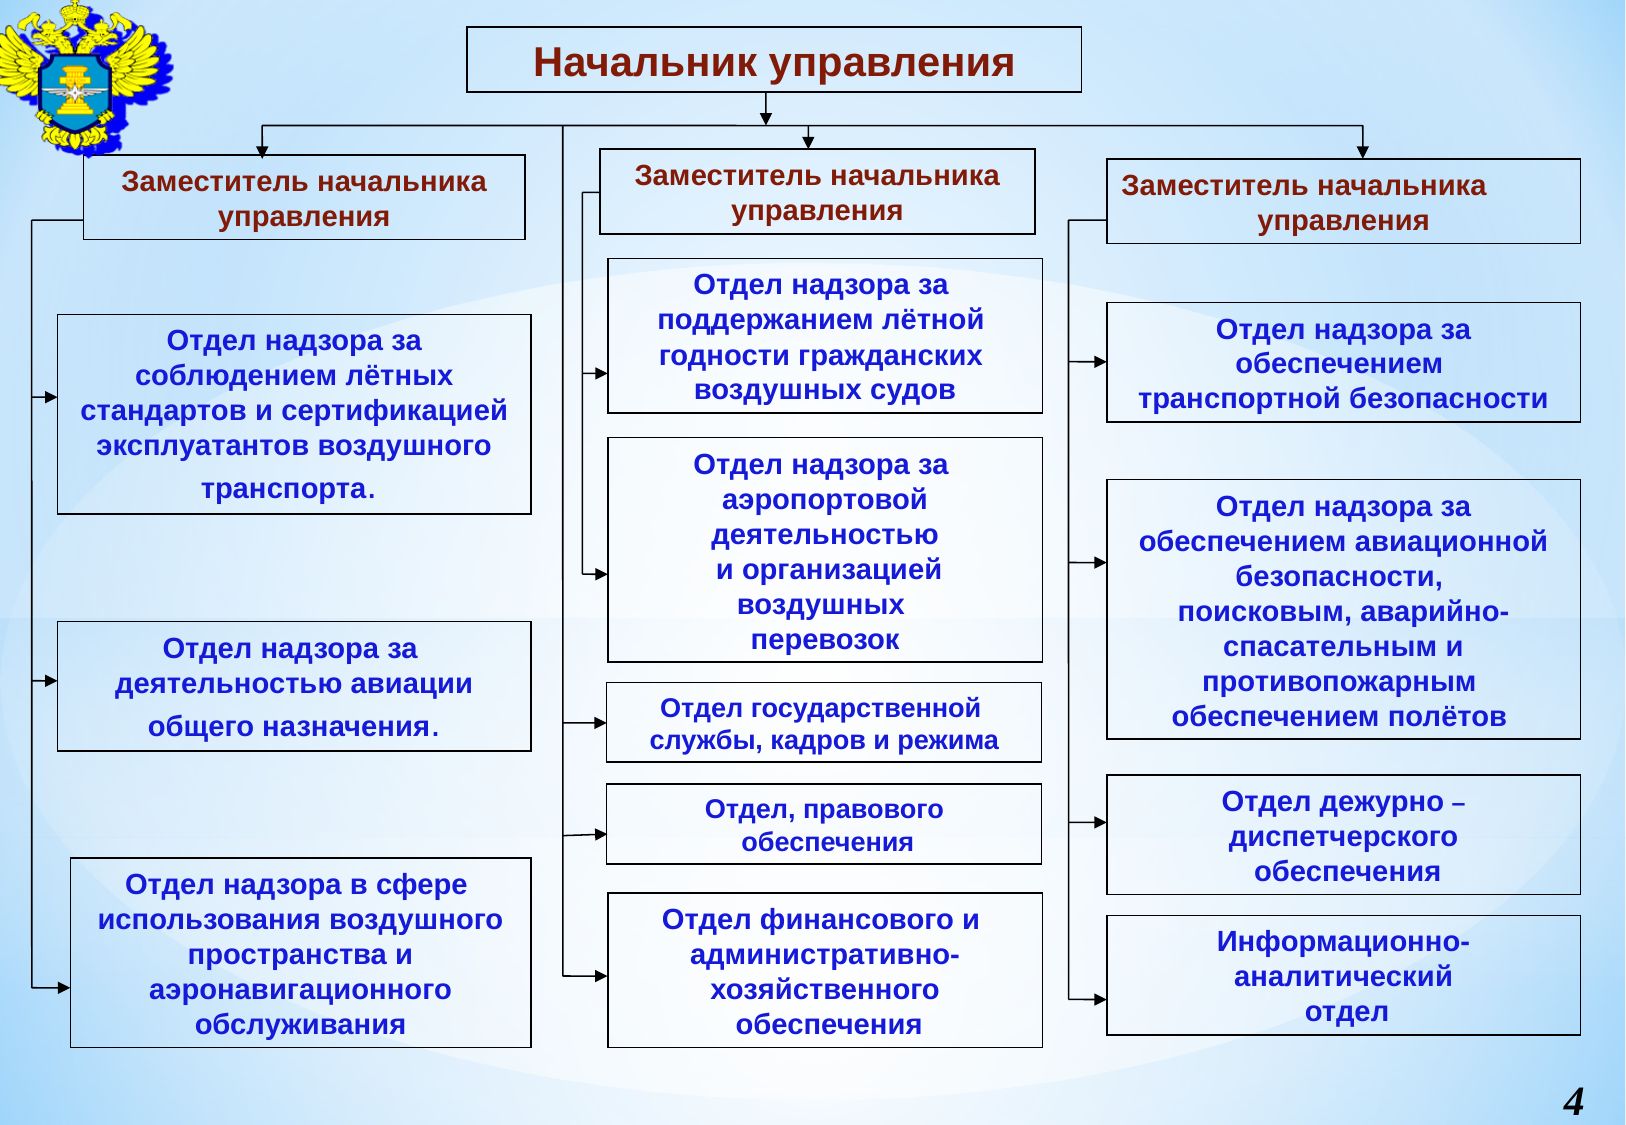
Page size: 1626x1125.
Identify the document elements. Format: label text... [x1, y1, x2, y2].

text_box [1356, 125, 1370, 159]
text_box [802, 125, 815, 150]
text_box [582, 568, 608, 581]
text_box Отдел надзора в сфере использования воздушного пространства и аэронавигационного обслуживания [70, 857, 531, 1048]
text_box Отдел государственной службы, кадров и режима [606, 682, 1042, 763]
text_box Отдел надзора за деятельностью авиации общего назначения. [57, 621, 531, 752]
text_box [562, 716, 607, 730]
text_box Отдел надзора за поддержанием лётной годности гражданских воздушных судов [607, 258, 1043, 414]
text_box Заместитель начальника управления [599, 149, 1035, 234]
text_box [31, 981, 71, 995]
text_box [562, 828, 606, 841]
text_box Отдел финансового и административно-хозяйственного обеспечения [607, 893, 1043, 1048]
text_box Информационно-аналитический отдел [1106, 915, 1581, 1035]
text_box [1068, 355, 1107, 368]
text_box Отдел, правового обеспечения [606, 784, 1042, 864]
text_box [1068, 556, 1107, 569]
text_box [256, 125, 269, 159]
text_box [562, 969, 608, 983]
text_box [31, 674, 58, 687]
picture [0, 0, 174, 160]
text_box Начальник управления [467, 27, 1082, 92]
text_box Заместитель начальника управления [83, 154, 526, 240]
text_box [1068, 993, 1107, 1006]
text_box [582, 367, 608, 380]
text_box [759, 92, 773, 126]
text_box Отдел надзора за обеспечением транспортной безопасности [1106, 302, 1581, 423]
text_box 4 [1521, 1072, 1625, 1125]
text_box Отдел дежурно – диспетчерского обеспечения [1106, 774, 1581, 895]
text_box [1068, 816, 1107, 829]
text_box Отдел надзора за аэропортовой деятельностью и организацией воздушных перевозок [607, 437, 1043, 663]
text_box Отдел надзора за обеспечением авиационной безопасности, поисковым, аварийно-спасательным и противопожарным обеспечением полётов [1106, 479, 1581, 740]
text_box [31, 390, 58, 404]
text_box Заместитель начальника управления [1106, 158, 1581, 244]
text_box Отдел надзора за соблюдением лётных стандартов и сертификацией эксплуатантов воздушного транспорта. [57, 314, 531, 514]
